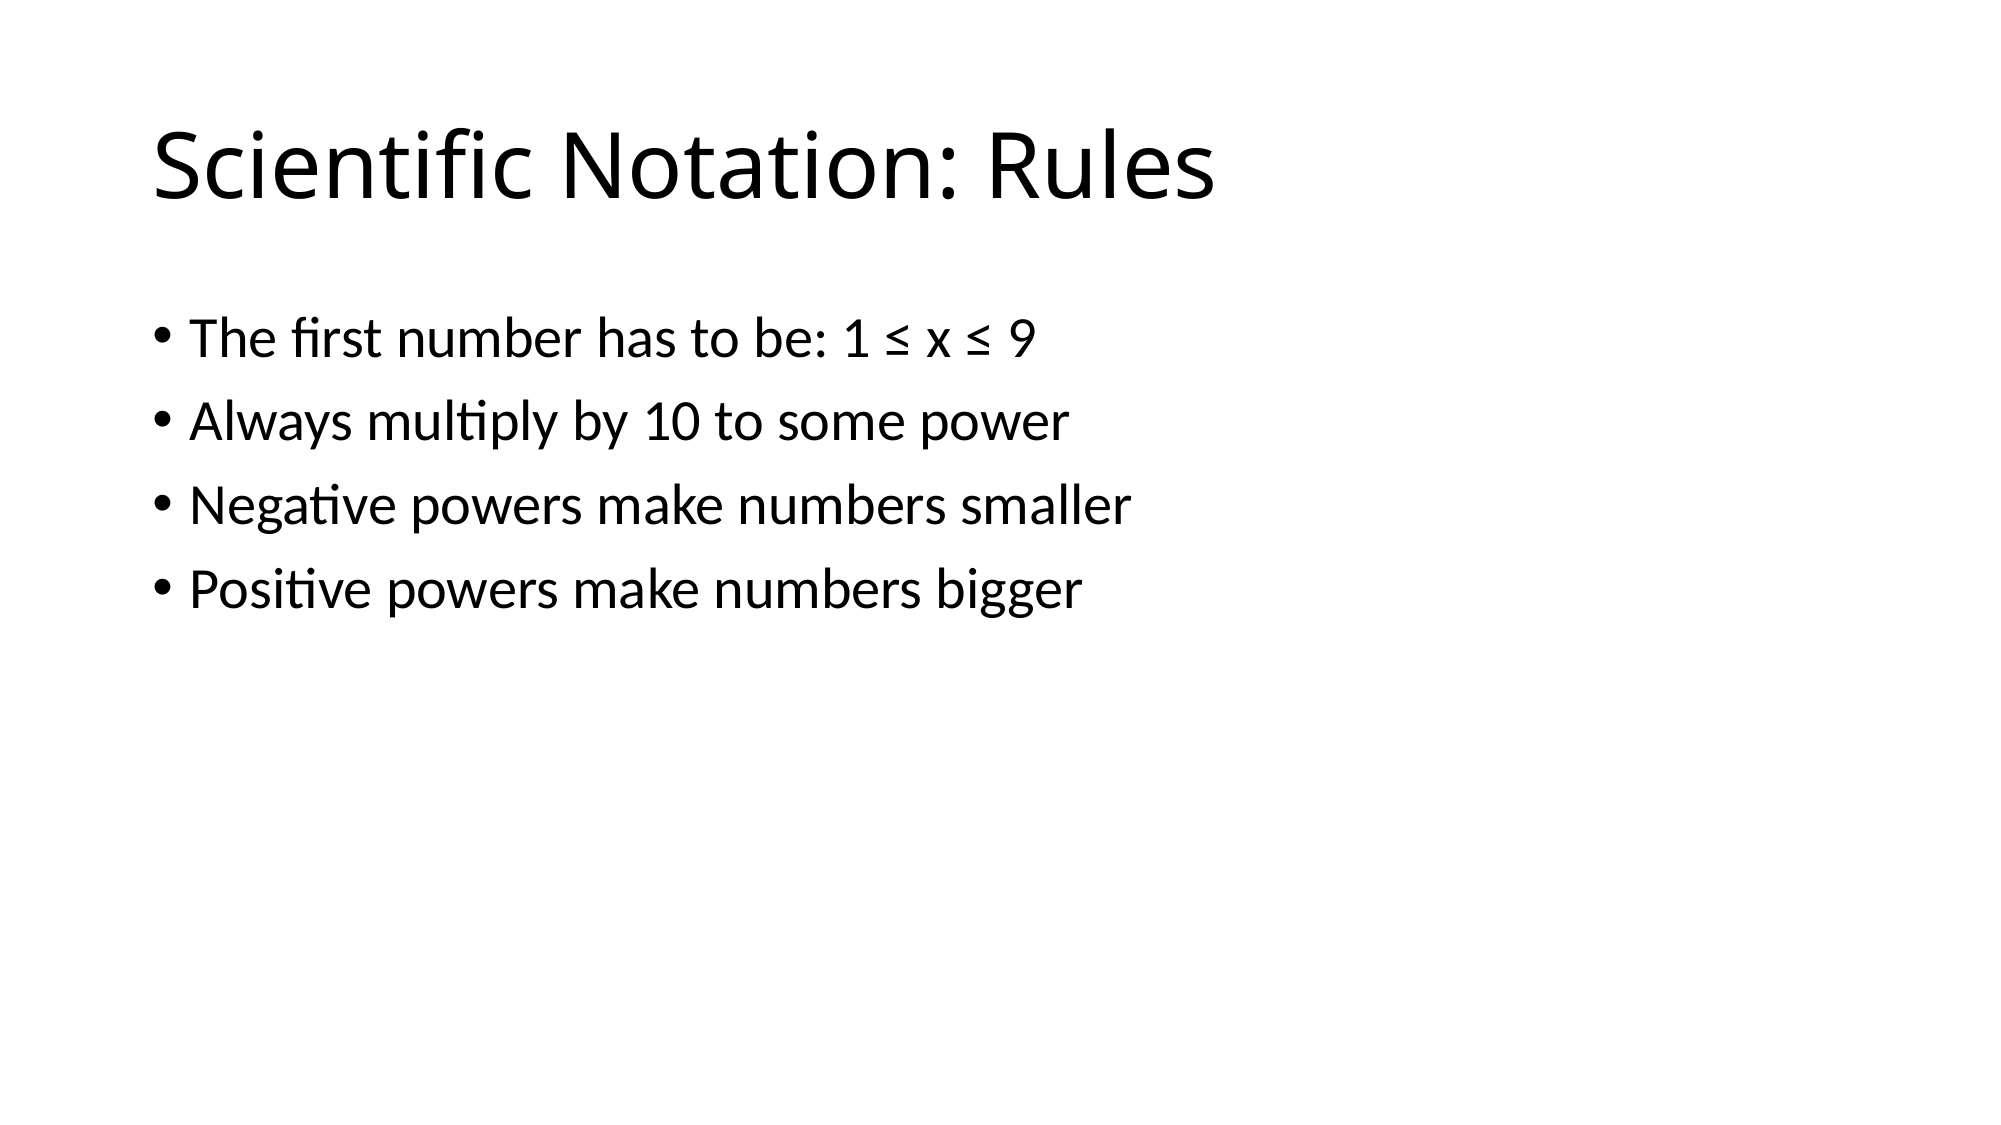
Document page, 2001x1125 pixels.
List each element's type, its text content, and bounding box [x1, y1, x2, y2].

title Scientific Notation: Rules [137, 59, 1863, 278]
list The first number has to be: 1 ≤ x ≤ 9 Always multiply by 10 to some power Negative powers make numbers smaller Positive powers make numbers bigger [137, 299, 1863, 1014]
